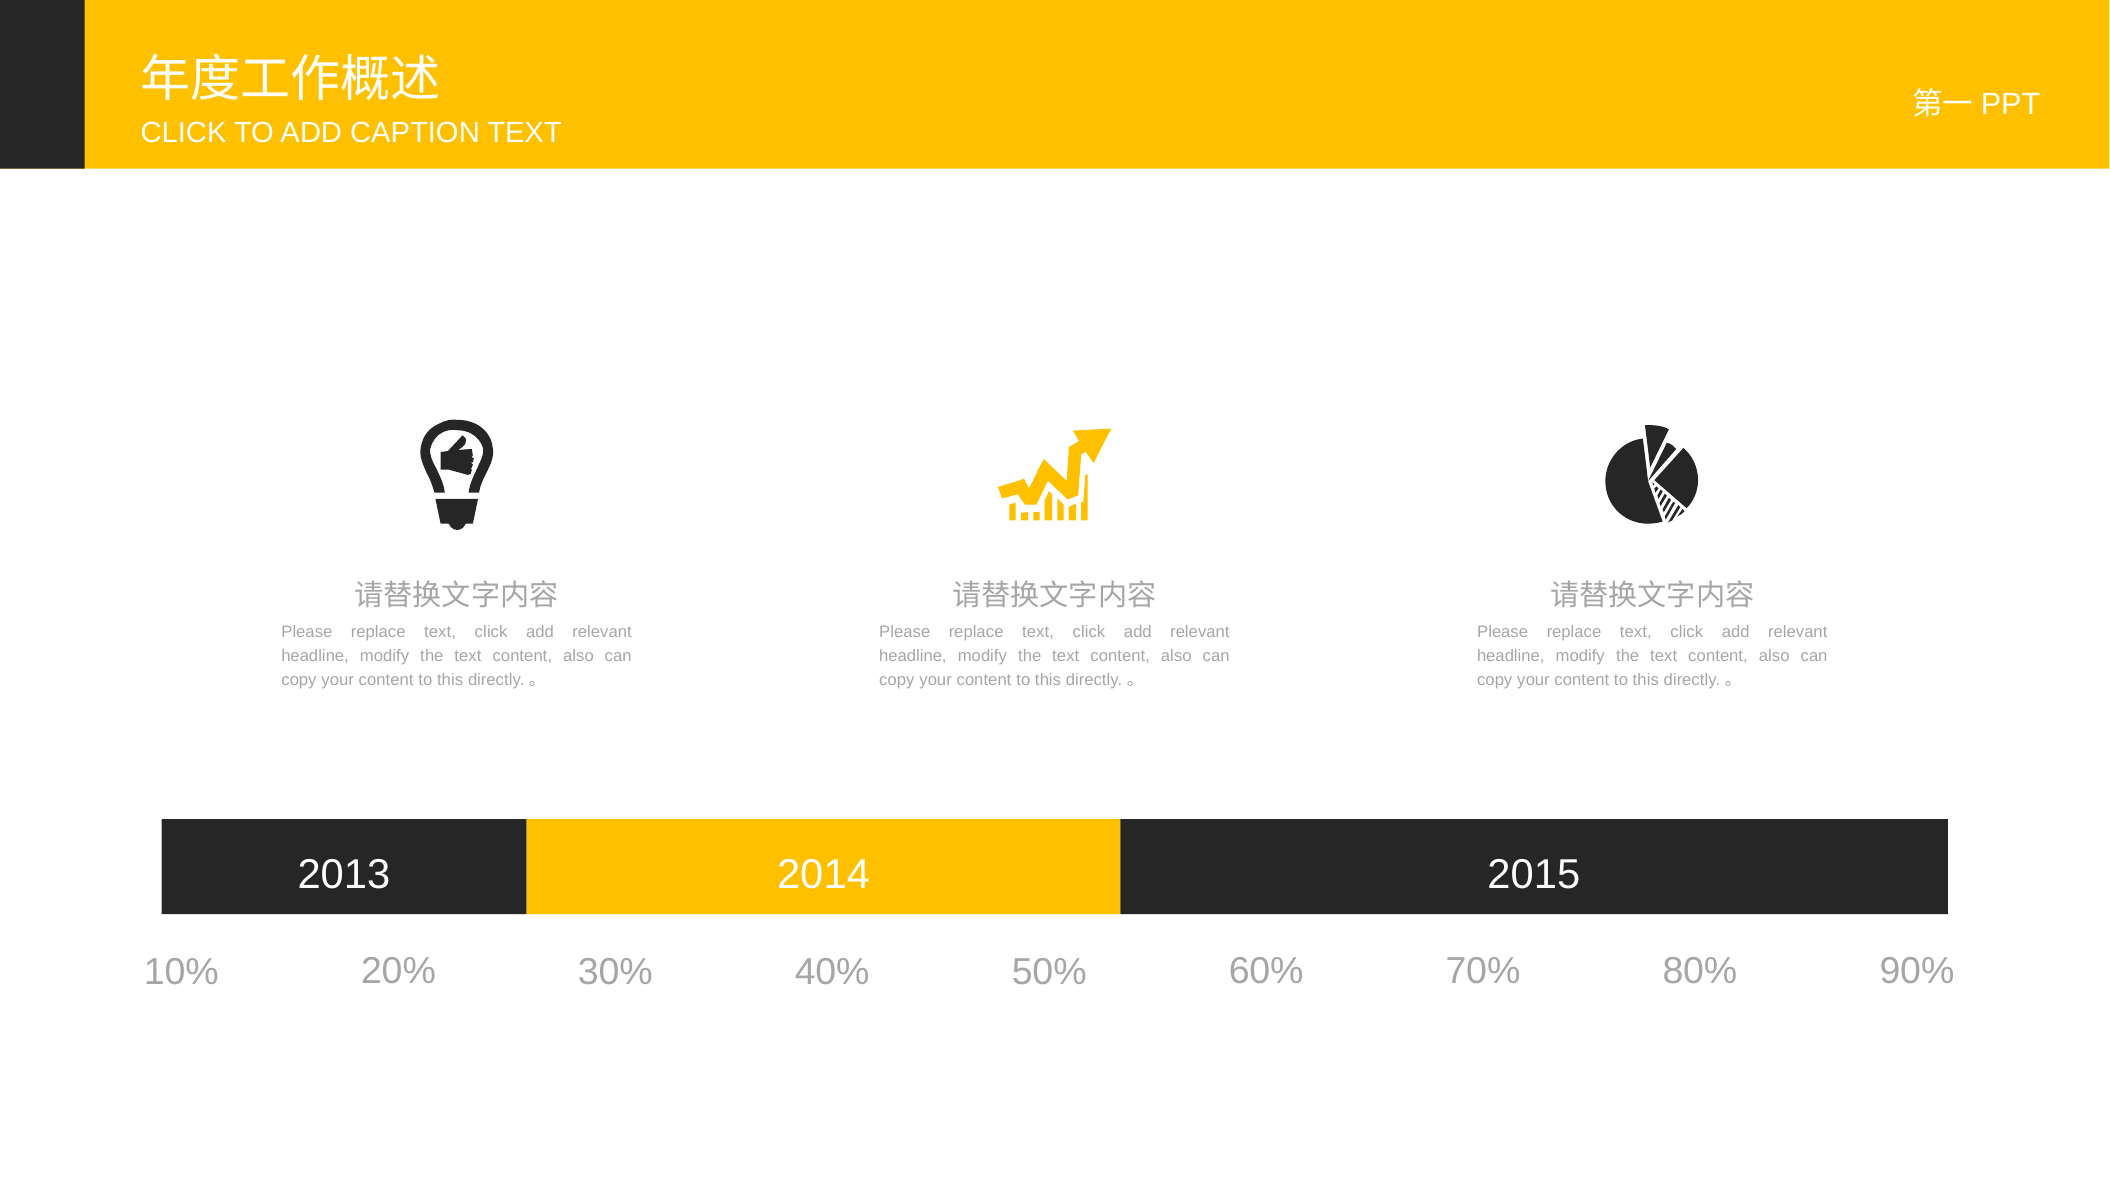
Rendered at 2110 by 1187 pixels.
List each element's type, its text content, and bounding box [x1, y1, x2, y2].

text_box 60% [1213, 929, 1319, 999]
text_box [1020, 510, 1029, 521]
text_box [435, 498, 479, 530]
text_box [86, 0, 2110, 170]
text_box 2014 [526, 818, 1119, 915]
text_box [1462, 561, 1843, 698]
text_box [1044, 491, 1053, 521]
text_box 20% [346, 929, 451, 999]
text_box [1057, 498, 1064, 521]
text_box 第一PPT [1694, 83, 2041, 121]
text_box [1081, 474, 1088, 521]
text_box 2013 [161, 818, 526, 915]
text_box [1654, 447, 1699, 509]
text_box 90% [1864, 929, 1970, 999]
text_box [1033, 510, 1040, 521]
text_box [1009, 502, 1016, 521]
text_box 70% [1430, 929, 1536, 999]
text_box 2015 [1119, 818, 1949, 915]
text_box [1605, 438, 1677, 524]
text_box 80% [1647, 929, 1753, 999]
text_box 年度工作概述 [140, 46, 484, 107]
text_box [0, 0, 86, 170]
text_box 10% [129, 930, 234, 1000]
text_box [266, 561, 647, 698]
text_box [420, 419, 494, 493]
text_box [1068, 503, 1077, 521]
text_box [1644, 425, 1669, 468]
text_box [1667, 505, 1685, 523]
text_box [864, 561, 1245, 698]
text_box 30% [563, 930, 668, 1000]
text_box 40% [780, 930, 885, 999]
text_box CLICK TO ADD CAPTION TEXT [140, 113, 656, 149]
text_box 50% [997, 930, 1102, 1000]
text_box [997, 428, 1112, 505]
